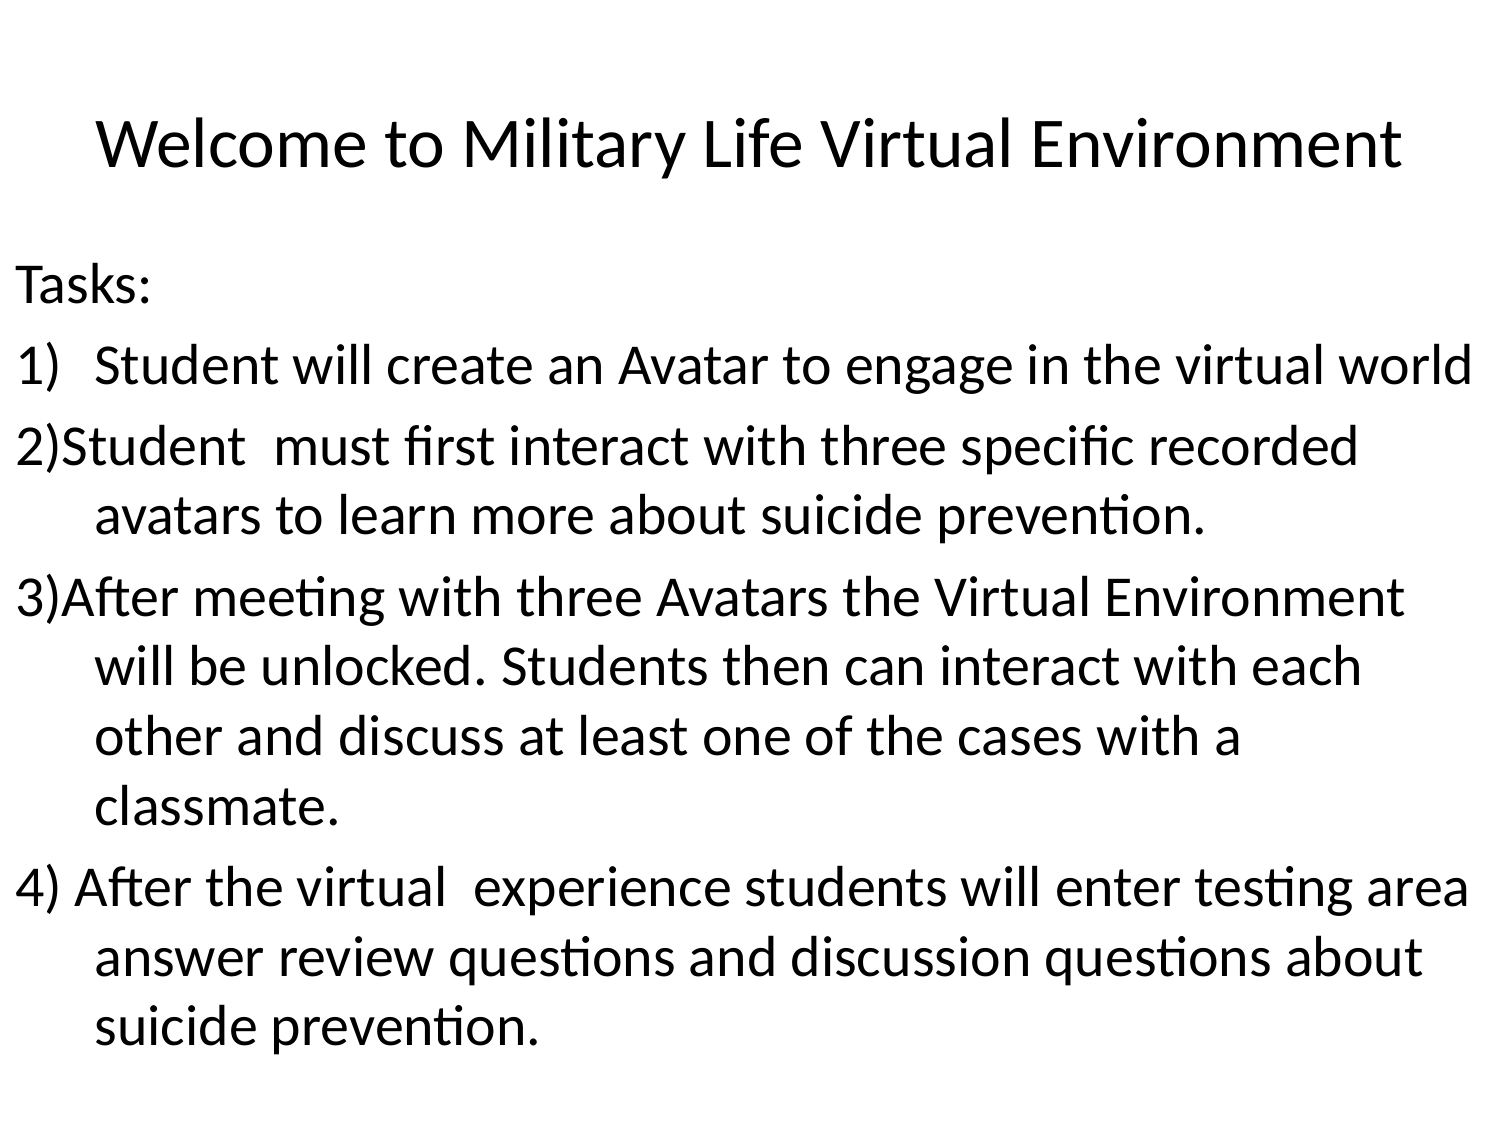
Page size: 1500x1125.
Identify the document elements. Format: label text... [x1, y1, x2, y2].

title Welcome to Military Life Virtual Environment [75, 45, 1425, 233]
list Tasks: Student will create an Avatar to engage in the virtual world 2)Student must first interact with three specific recorded avatars to learn more about suicide prevention. 3)After meeting with three Avatars the Virtual Environment will be unlocked. Students then can interact with each other and discuss at least one of the cases with a classmate. 4) After the virtual experience students will enter testing area answer review questions and discussion questions about suicide prevention. [0, 237, 1500, 1125]
